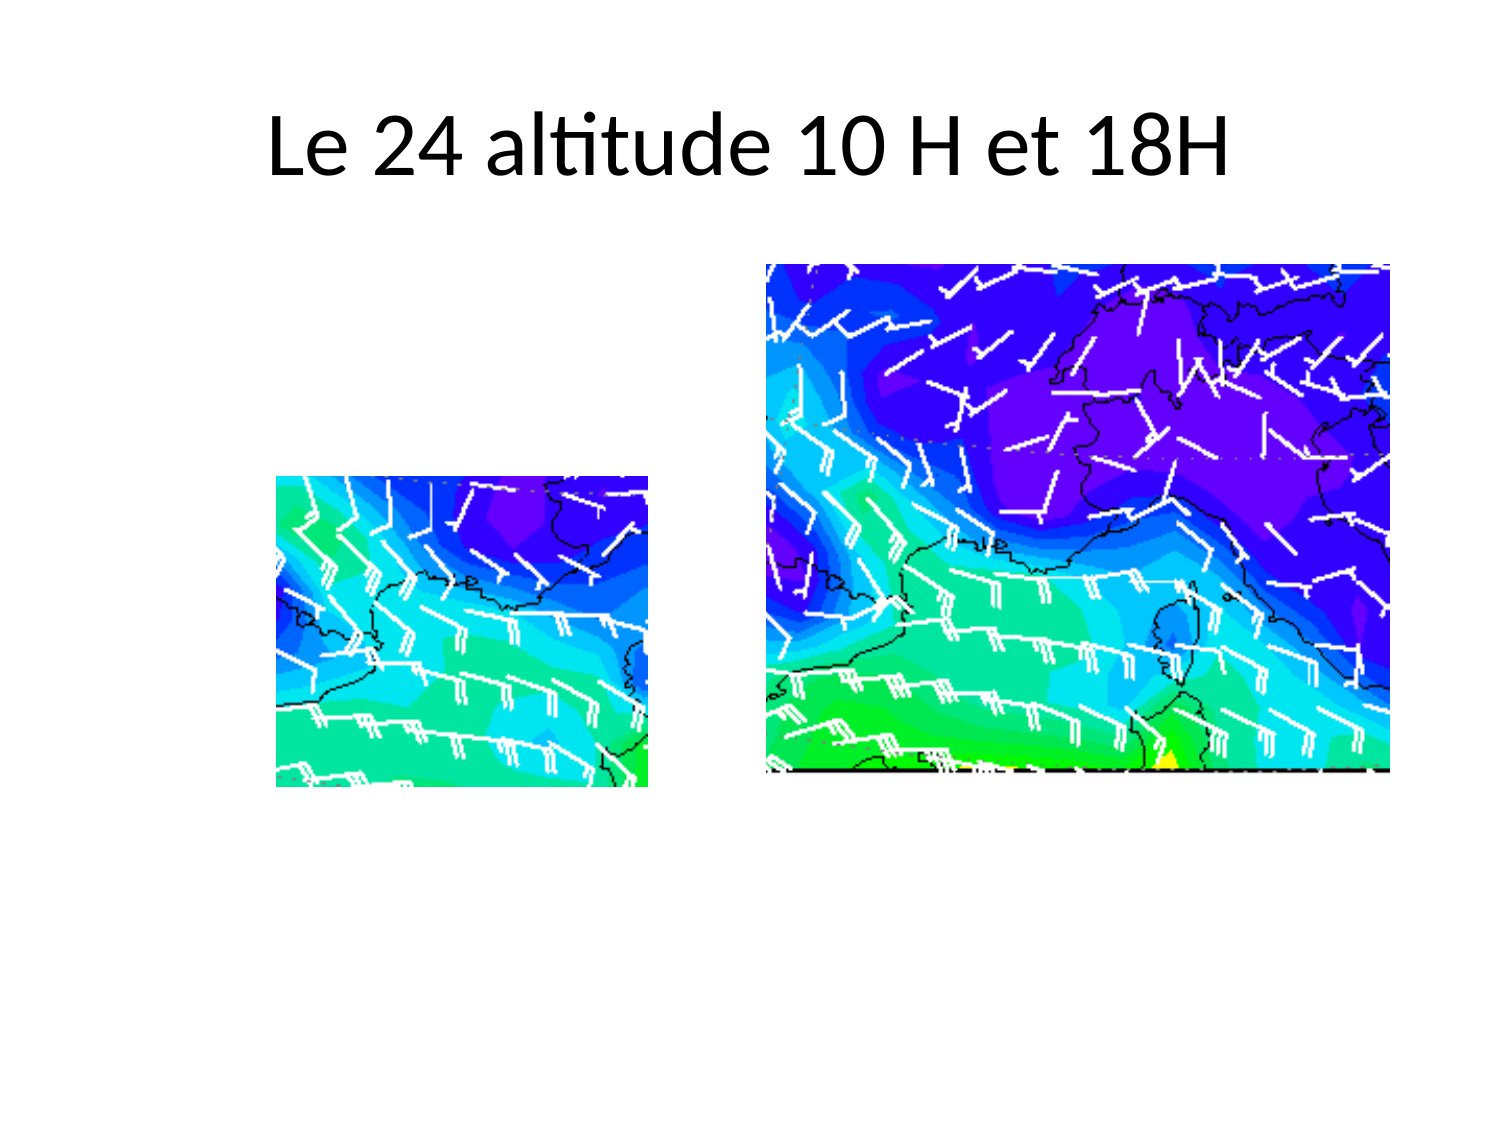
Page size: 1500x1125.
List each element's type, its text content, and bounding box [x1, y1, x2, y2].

title Le 24 altitude 10 H et 18H [75, 45, 1425, 233]
picture [766, 263, 1390, 792]
picture [276, 476, 648, 788]
